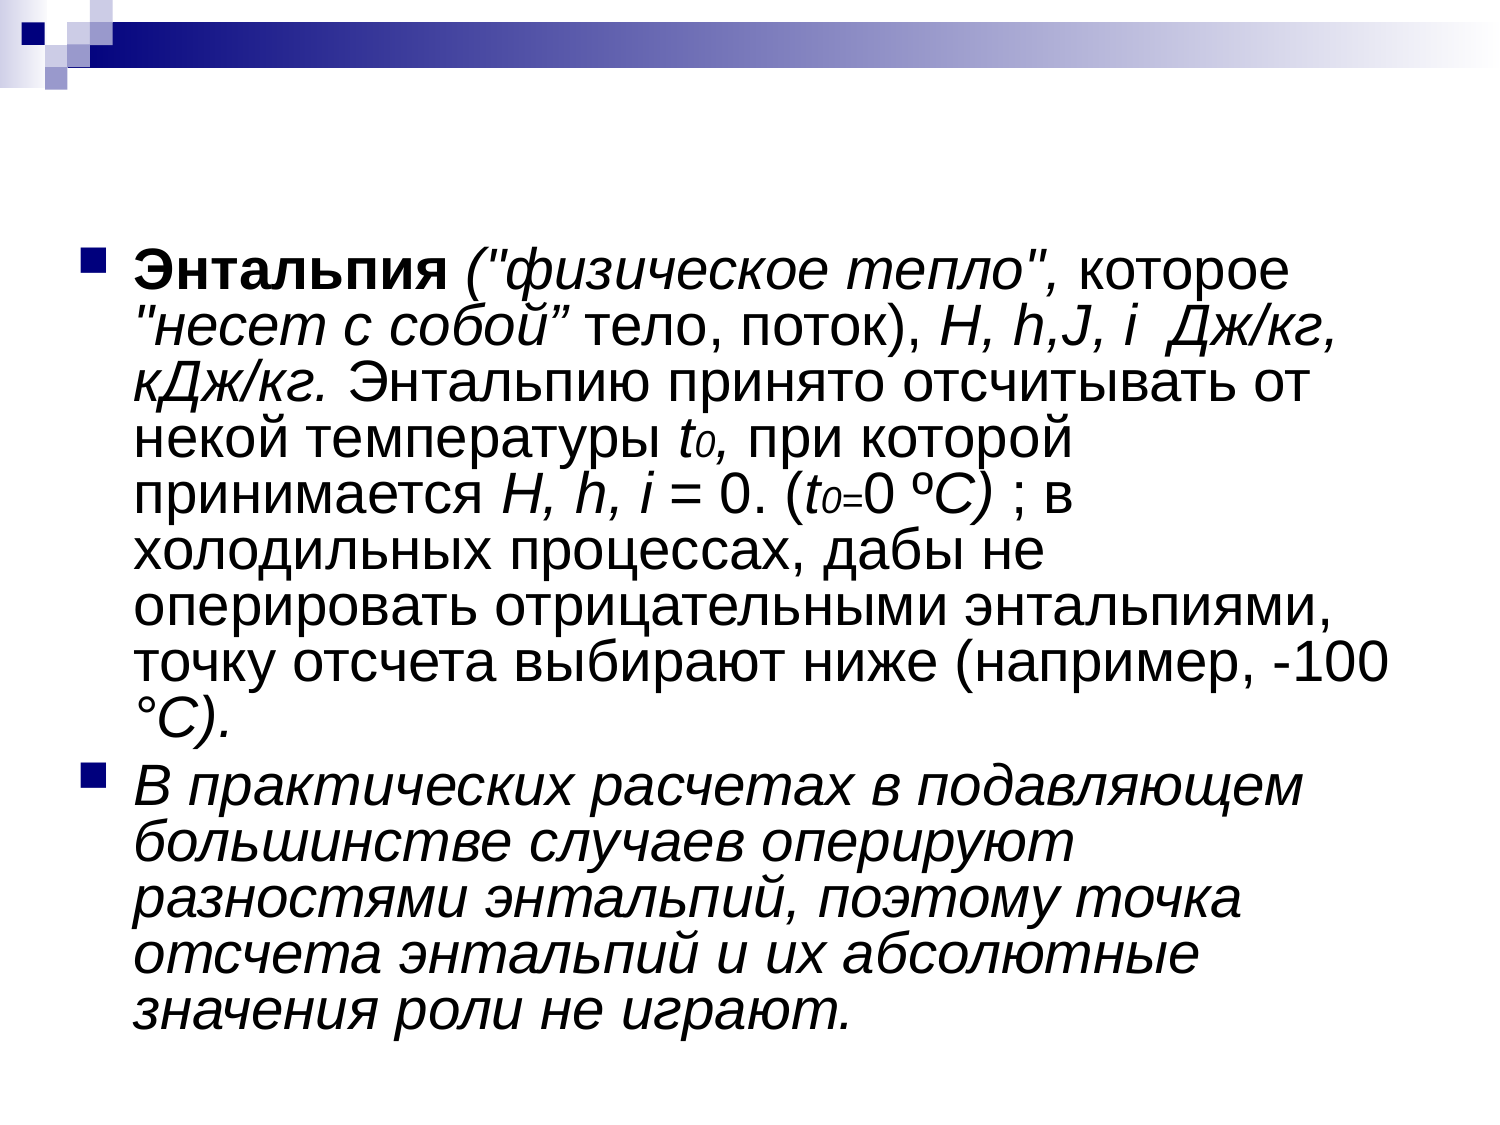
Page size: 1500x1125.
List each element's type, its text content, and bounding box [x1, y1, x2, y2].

list Энтальпия ("физическое тепло", которое "несет с собой” тело, поток), Н, h,J, i Дж/кг, кДж/кг. Энтальпию принято отсчитывать от некой температуры t0, при которой принимается Н, h, i = 0. (t0=0 ºС) ; в холодильных процессах, дабы не оперировать отрицательными энтальпиями, точку отсчета выбирают ниже (например, -100 °С). В практических расчетах в подавляющем большинстве случаев оперируют разностями энтальпий, поэтому точка отсчета энтальпий и их абсолютные значения роли не играют. [62, 237, 1413, 1125]
